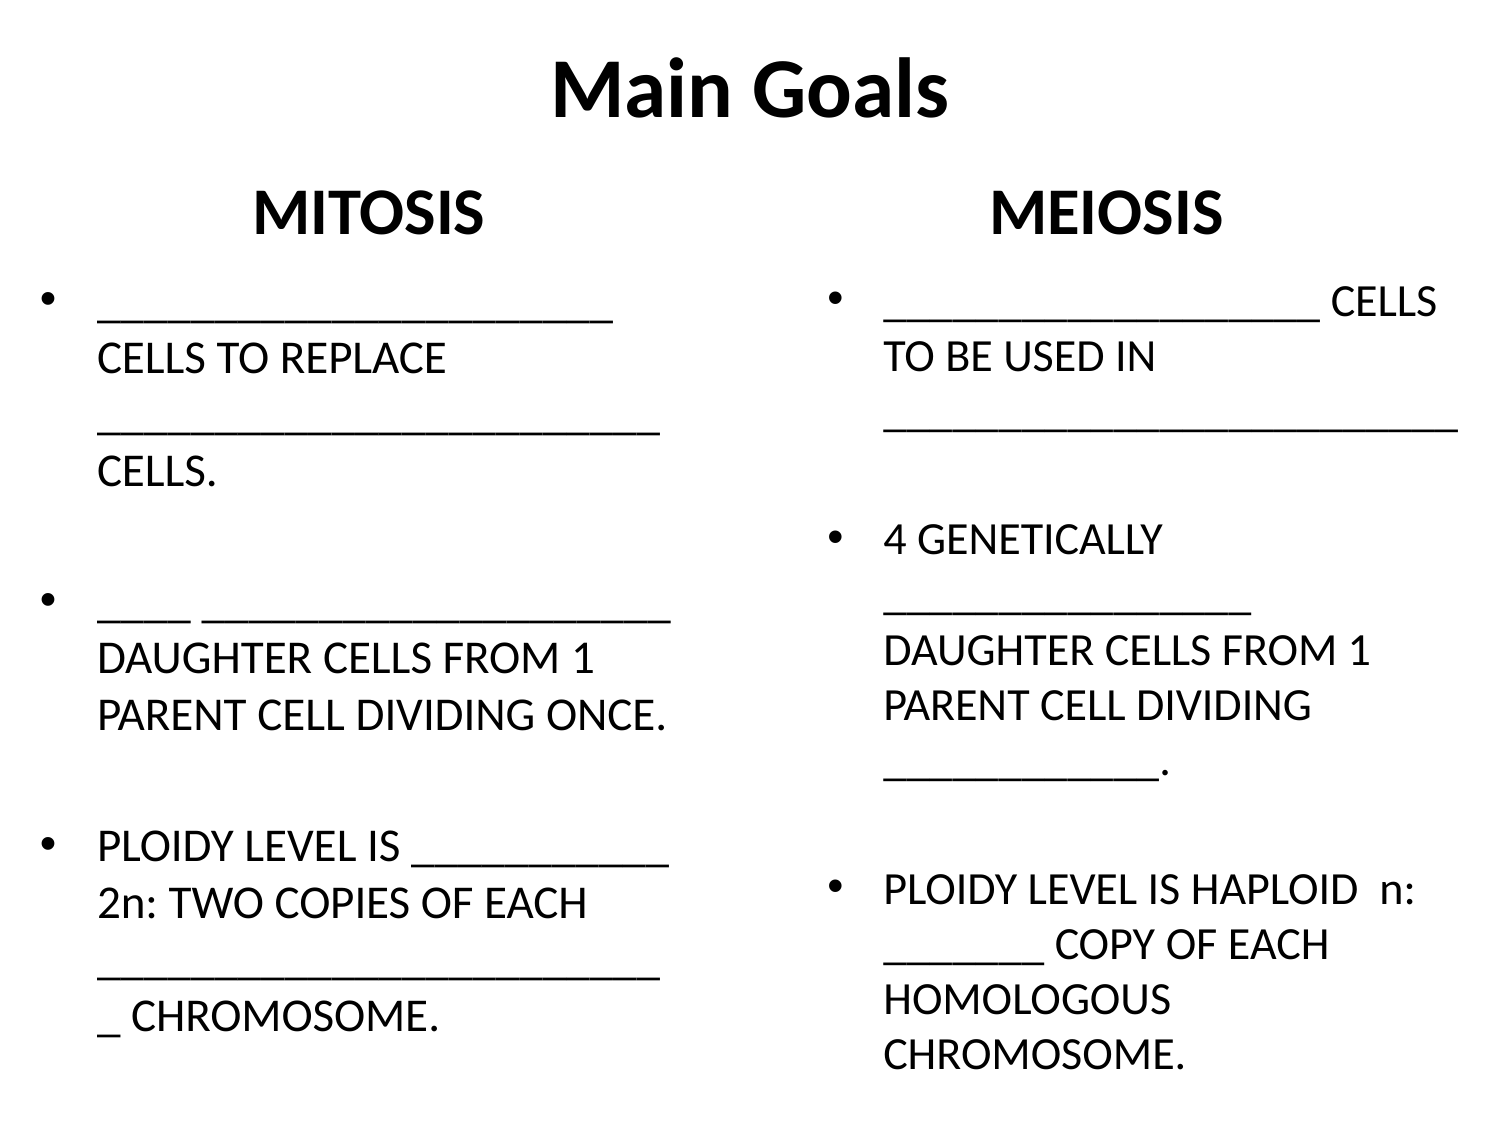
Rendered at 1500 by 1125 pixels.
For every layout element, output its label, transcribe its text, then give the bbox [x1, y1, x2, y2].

list ___________________ CELLS TO BE USED IN _________________________ 4 GENETICALLY ________________ DAUGHTER CELLS FROM 1 PARENT CELL DIVIDING ____________. PLOIDY LEVEL IS HAPLOID n: _______ COPY OF EACH HOMOLOGOUS CHROMOSOME. [812, 262, 1476, 1088]
list MEIOSIS [774, 149, 1438, 255]
title Main Goals [75, 24, 1425, 143]
list MITOSIS [37, 149, 701, 255]
list ______________________ CELLS TO REPLACE ________________________ CELLS. ____ ____________________ DAUGHTER CELLS FROM 1 PARENT CELL DIVIDING ONCE. PLOIDY LEVEL IS ___________ 2n: TWO COPIES OF EACH _________________________ CHROMOSOME. [24, 262, 688, 1088]
